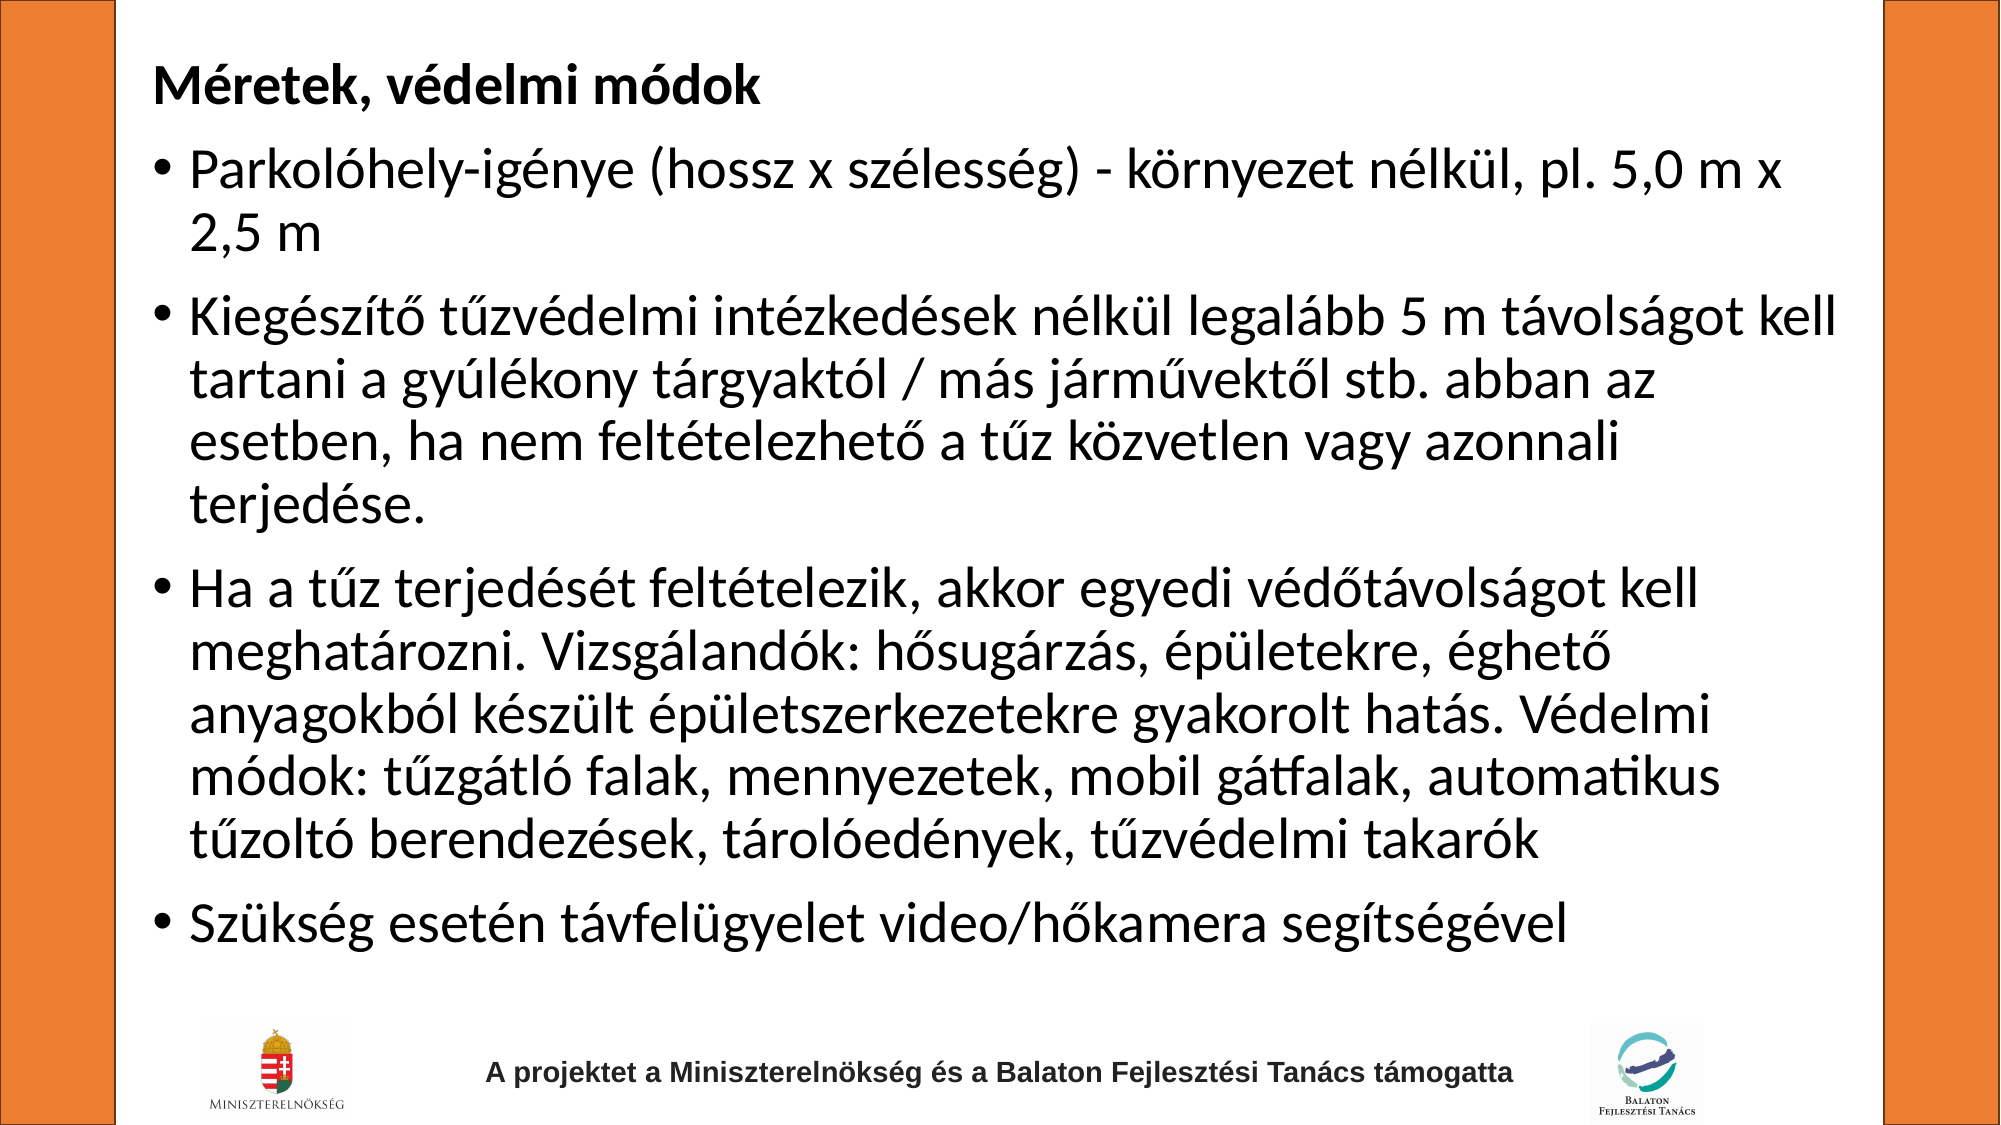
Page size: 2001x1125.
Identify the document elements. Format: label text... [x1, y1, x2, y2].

picture [201, 1018, 353, 1119]
list Méretek, védelmi módok Parkolóhely-igénye (hossz x szélesség) - környezet nélkül, pl. 5,0 m x 2,5 m Kiegészítő tűzvédelmi intézkedések nélkül legalább 5 m távolságot kell tartani a gyúlékony tárgyaktól / más járművektől stb. abban az esetben, ha nem feltételezhető a tűz közvetlen vagy azonnali terjedése. Ha a tűz terjedését feltételezik, akkor egyedi védőtávolságot kell meghatározni. Vizsgálandók: hősugárzás, épületekre, éghető anyagokból készült épületszerkezetekre gyakorolt hatás. Védelmi módok: tűzgátló falak, mennyezetek, mobil gátfalak, automatikus tűzoltó berendezések, tárolóedények, tűzvédelmi takarók Szükség esetén távfelügyelet video/hőkamera segítségével [137, 47, 1863, 1014]
picture [1590, 1023, 1704, 1125]
